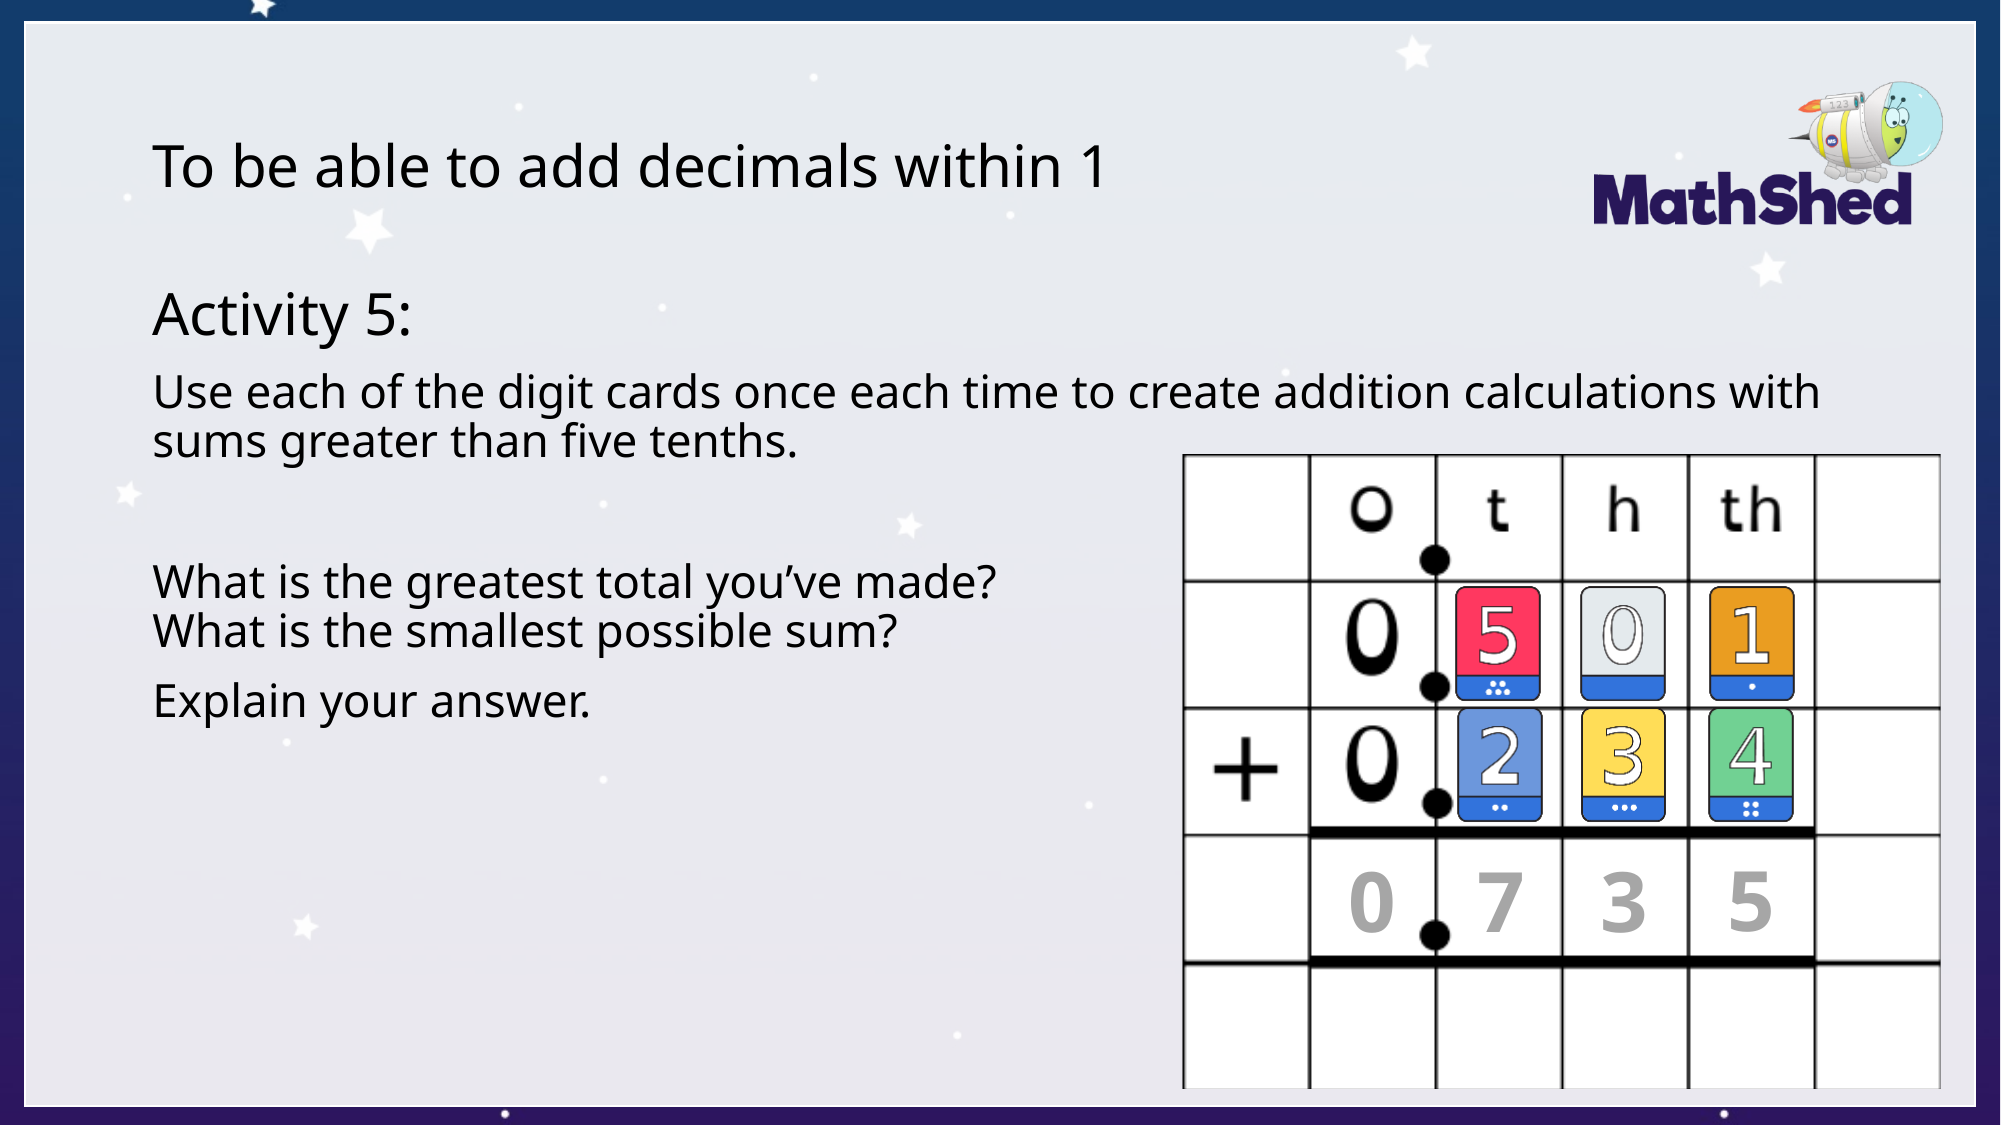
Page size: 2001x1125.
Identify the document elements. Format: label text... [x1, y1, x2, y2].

list Activity 5: Use each of the digit cards once each time to create addition calculations with sums greater than five tenths. What is the greatest total you’ve made? What is the smallest possible sum? Explain your answer. [137, 277, 1894, 992]
picture [0, 0, 2001, 1125]
title To be able to add decimals within 1 [137, 59, 1578, 277]
